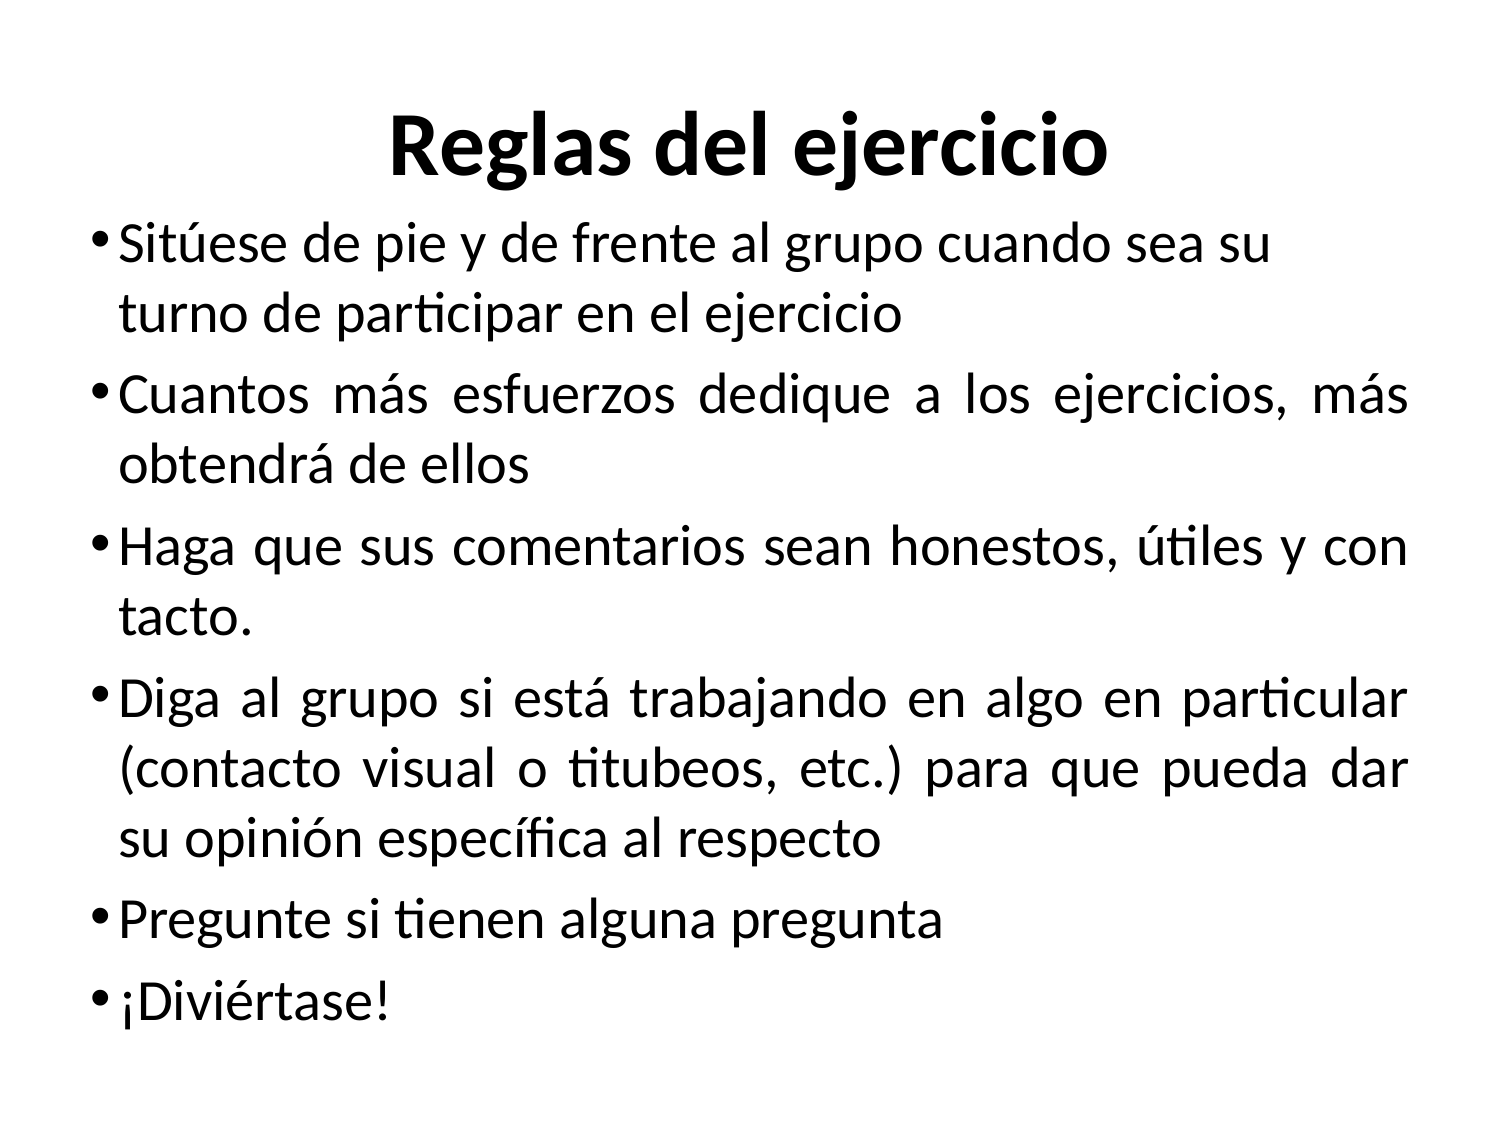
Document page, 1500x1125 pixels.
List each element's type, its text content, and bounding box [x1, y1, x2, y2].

title Reglas del ejercicio [74, 44, 1426, 196]
list Sitúese de pie y de frente al grupo cuando sea su turno de participar en el ejercicio Cuantos más esfuerzos dedique a los ejercicios, más obtendrá de ellos Haga que sus comentarios sean honestos, útiles y con tacto. Diga al grupo si está trabajando en algo en particular (contacto visual o titubeos, etc.) para que pueda dar su opinión específica al respecto Pregunte si tienen alguna pregunta ¡Diviértase! [74, 196, 1426, 939]
